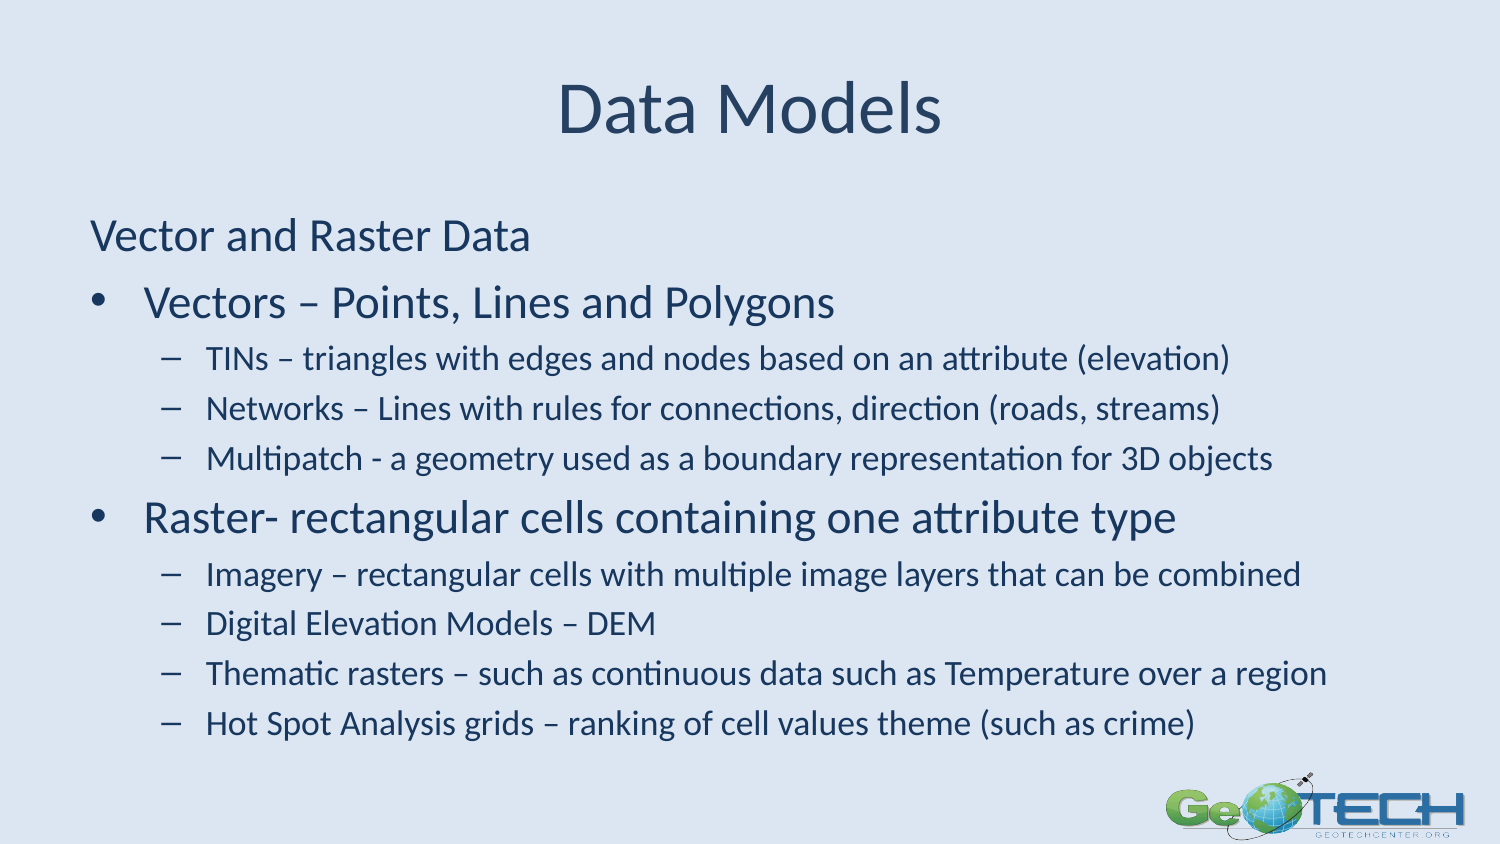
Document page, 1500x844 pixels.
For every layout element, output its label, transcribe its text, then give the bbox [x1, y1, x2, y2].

picture [1155, 769, 1478, 844]
title Data Models [75, 33, 1425, 175]
list Vector and Raster Data Vectors – Points, Lines and Polygons TINs – triangles with edges and nodes based on an attribute (elevation) Networks – Lines with rules for connections, direction (roads, streams) Multipatch - a geometry used as a boundary representation for 3D objects Raster- rectangular cells containing one attribute type Imagery – rectangular cells with multiple image layers that can be combined Digital Elevation Models – DEM Thematic rasters – such as continuous data such as Temperature over a region Hot Spot Analysis grids – ranking of cell values theme (such as crime) [75, 196, 1425, 754]
